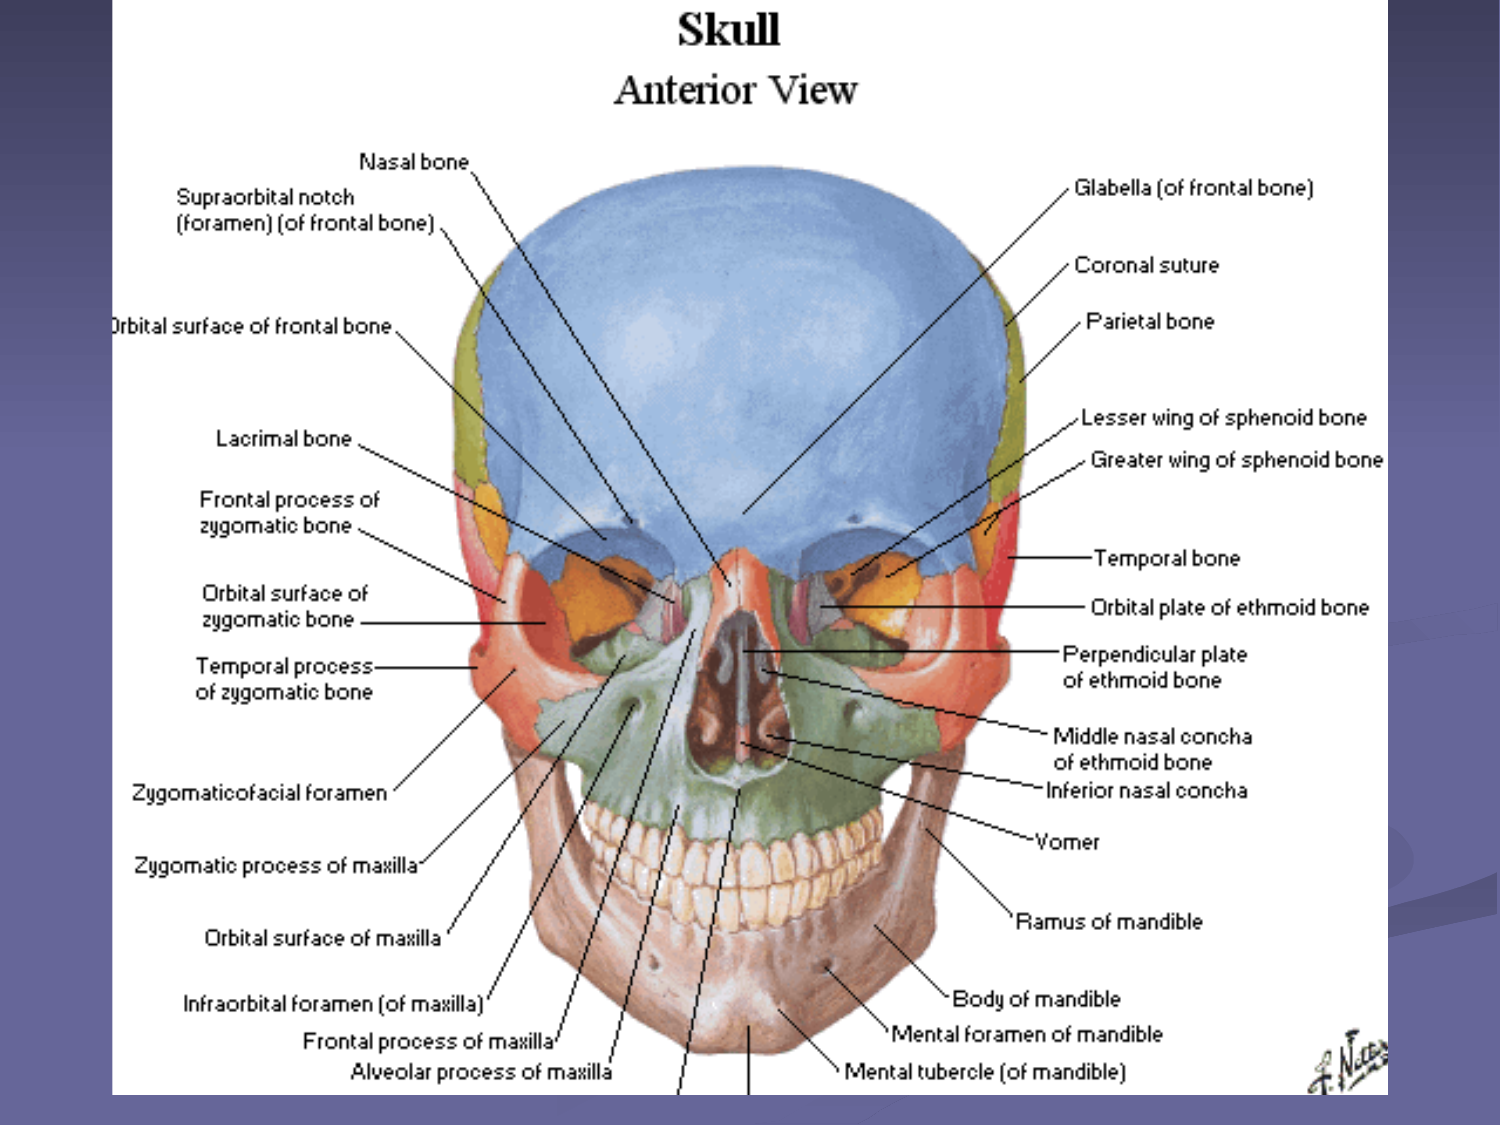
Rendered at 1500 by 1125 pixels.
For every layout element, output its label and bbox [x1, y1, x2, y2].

picture [111, 0, 1389, 1095]
